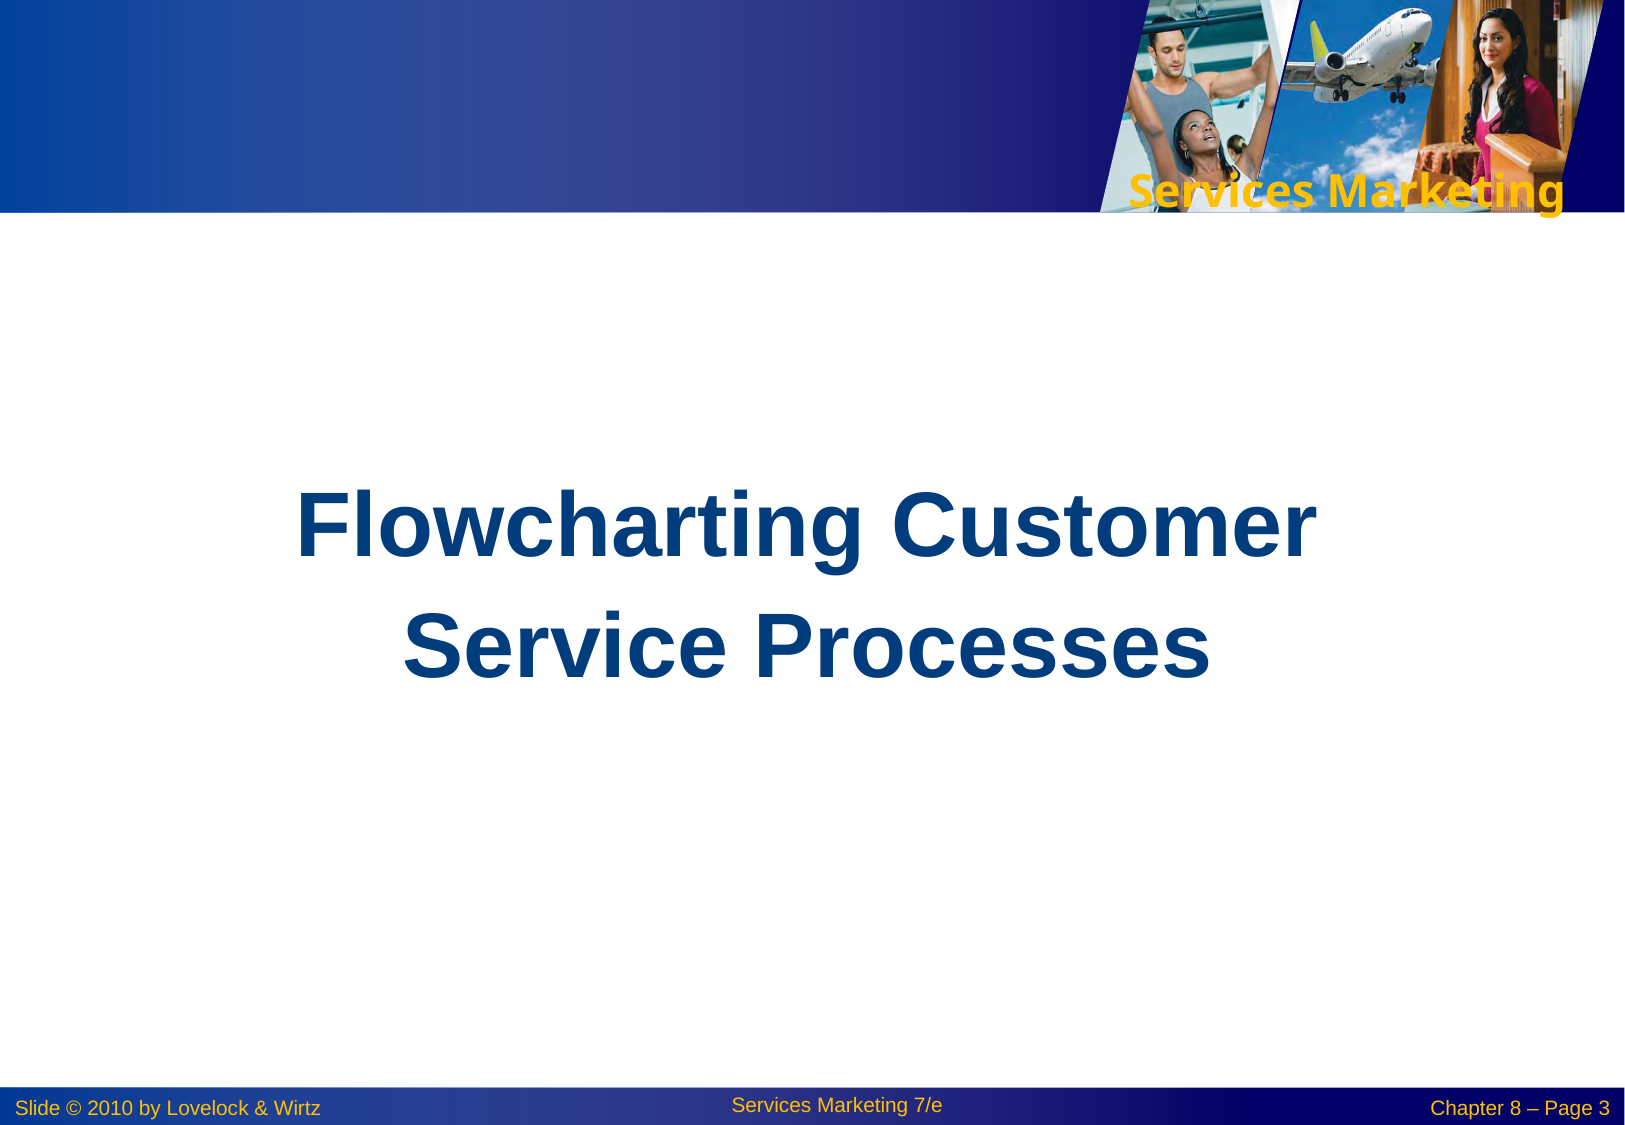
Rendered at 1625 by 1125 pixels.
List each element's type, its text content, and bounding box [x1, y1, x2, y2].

text_box Flowcharting Customer Service Processes [115, 410, 1500, 740]
picture [1100, 0, 1604, 213]
picture [1546, 187, 1556, 202]
picture [1162, 186, 1172, 192]
